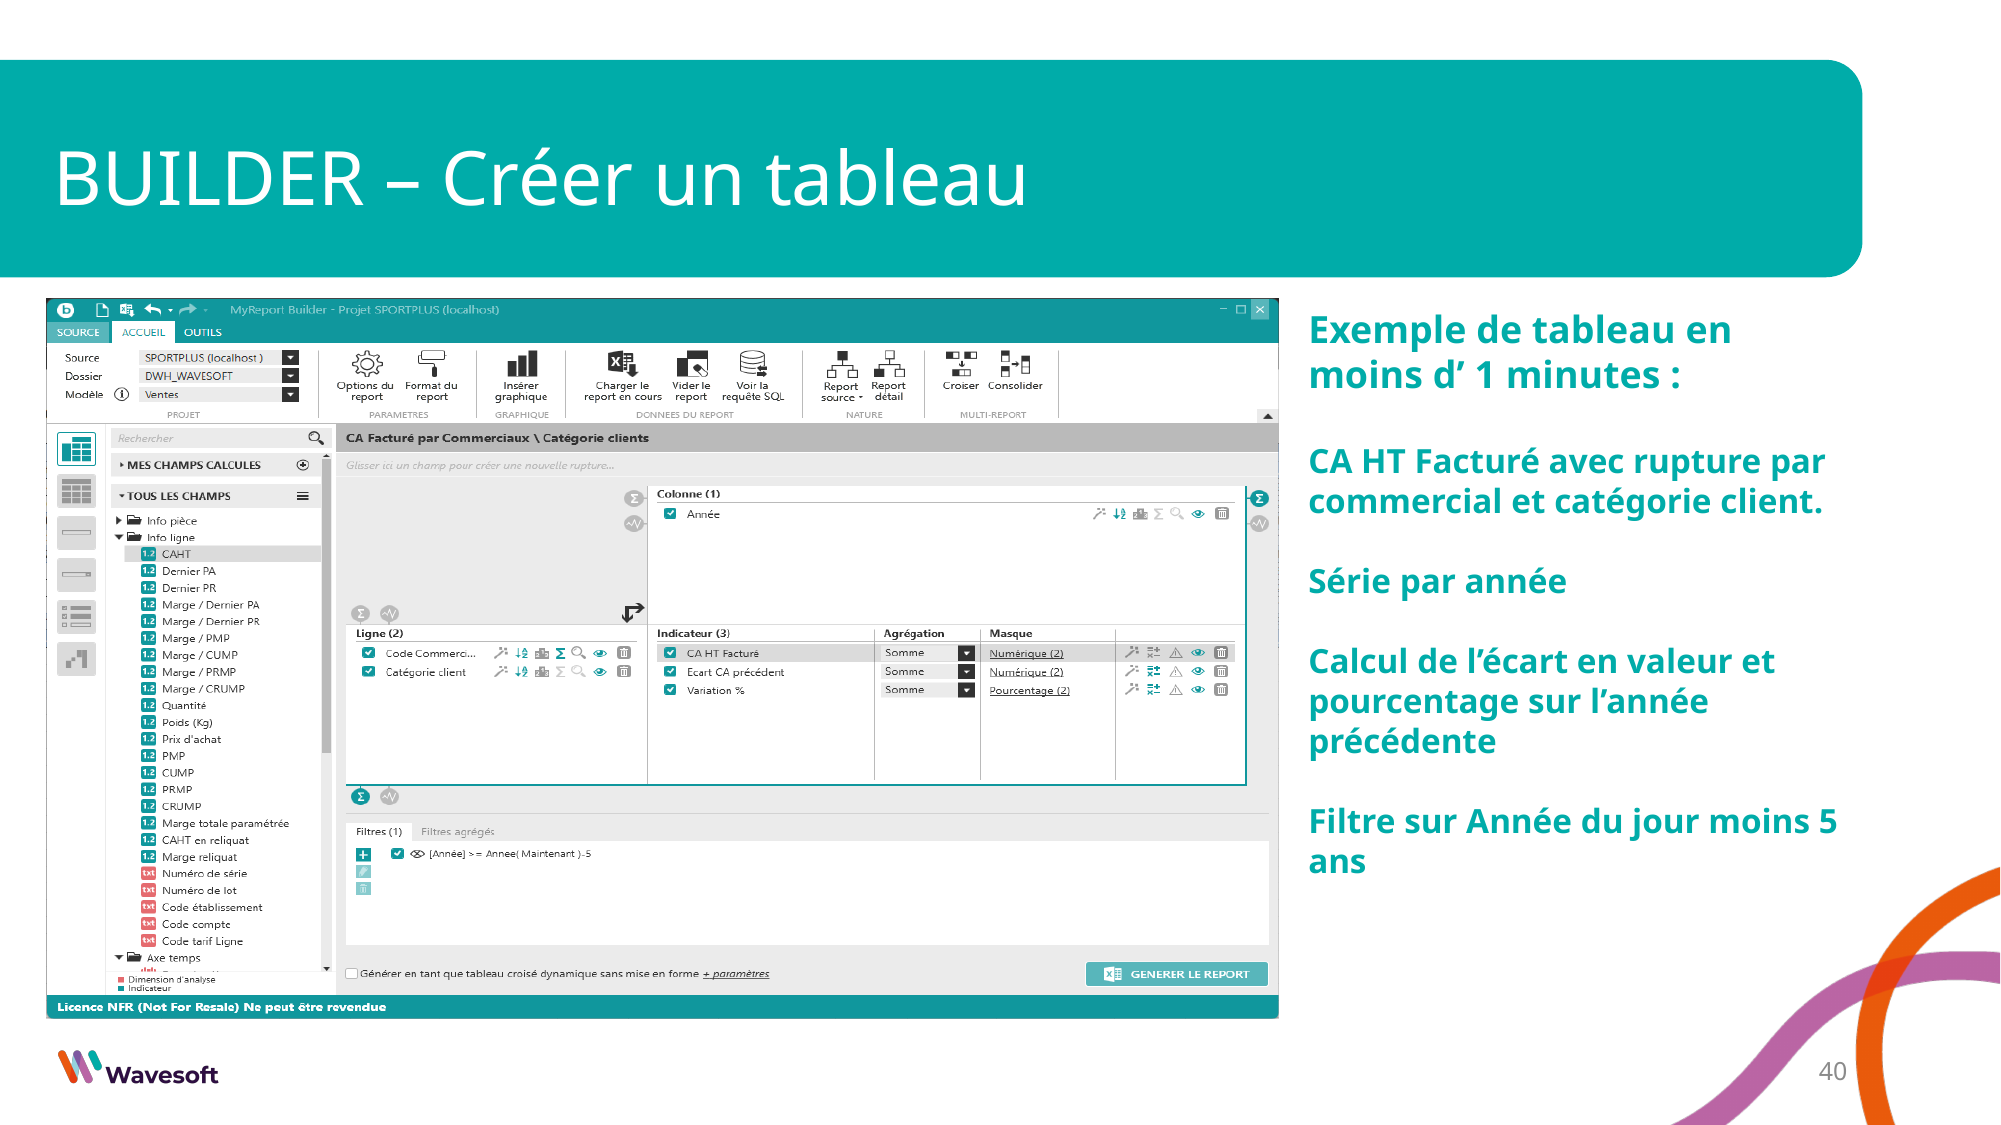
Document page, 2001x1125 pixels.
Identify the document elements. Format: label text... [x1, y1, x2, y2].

picture [46, 298, 1279, 1019]
picture [38, 1031, 237, 1103]
slide_number 40 [1412, 1042, 1863, 1103]
text_box Exemple de tableau en moins d’ 1 minutes : CA HT Facturé avec rupture par commercial et catégorie client. Série par année Calcul de l’écart en valeur et pourcentage sur l’année précédente Filtre sur Année du jour moins 5 ans [1293, 298, 1863, 888]
picture [1660, 859, 2001, 1125]
title BUILDER – Créer un tableau [38, 108, 1764, 230]
